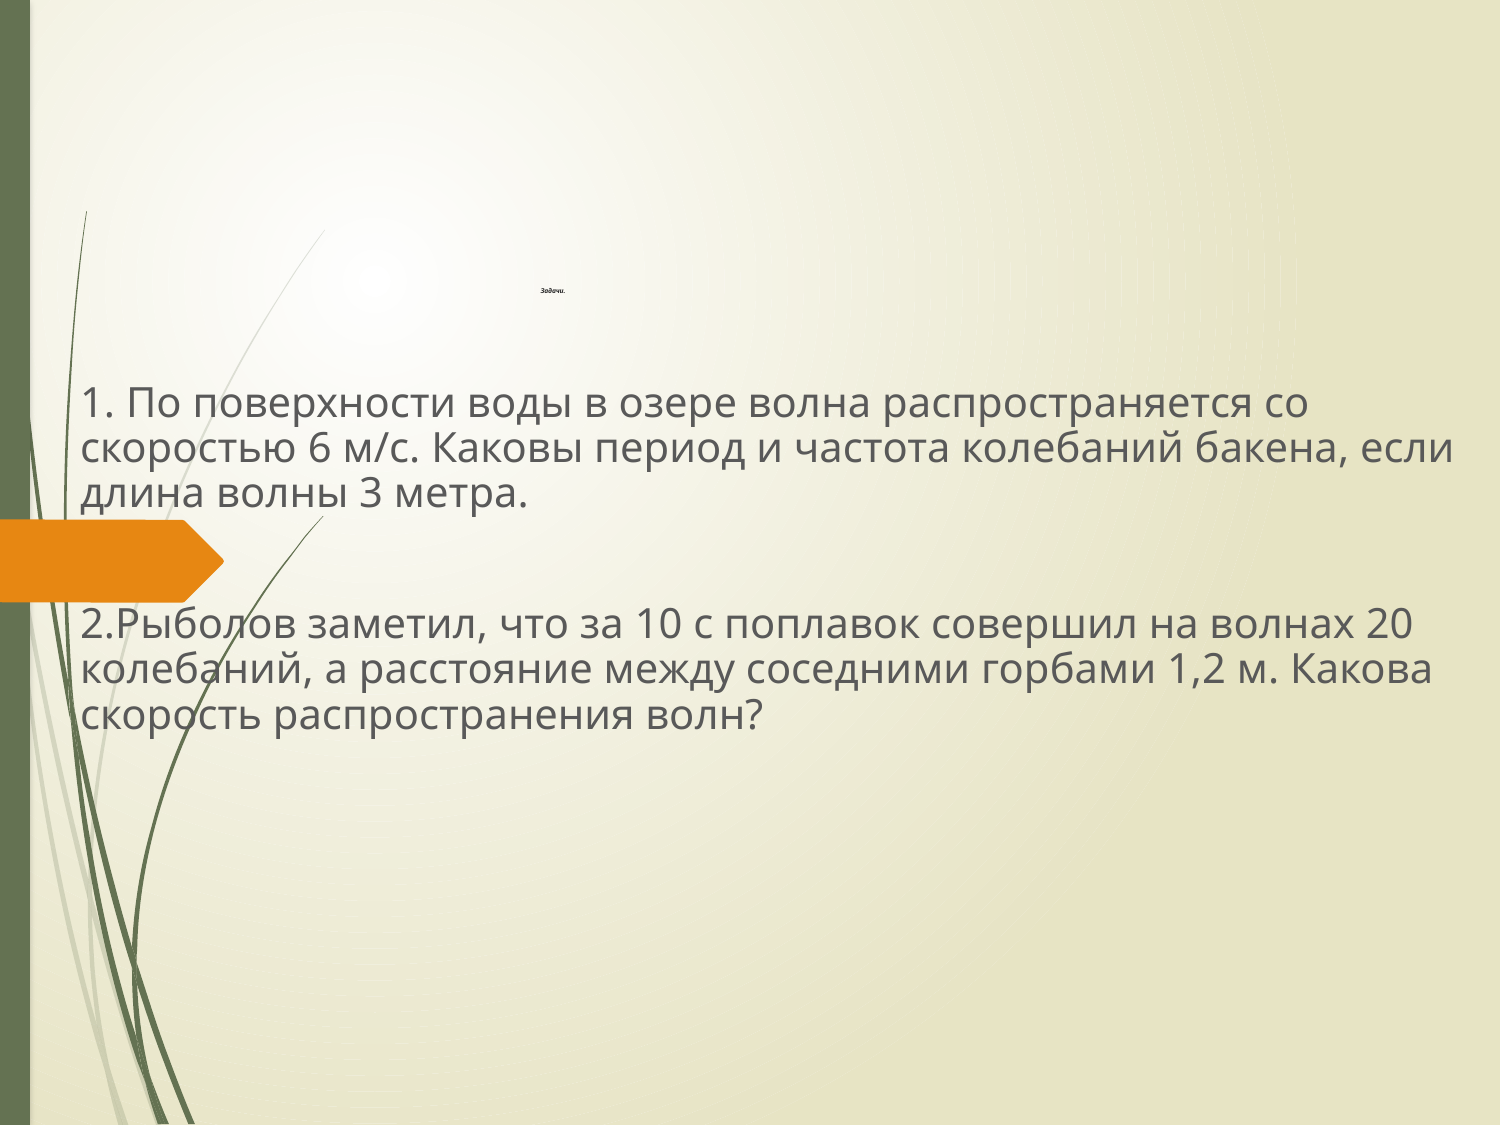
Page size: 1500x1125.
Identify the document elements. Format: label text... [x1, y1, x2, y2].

title Задачи. [525, 278, 1400, 303]
list 1. По поверхности воды в озере волна распространяется со скоростью 6 м/с. Каковы период и частота колебаний бакена, если длина волны 3 метра. 2.Рыболов заметил, что за 10 с поплавок совершил на волнах 20 колебаний, а расстояние между соседними горбами 1,2 м. Какова скорость распространения волн? [64, 373, 1472, 846]
